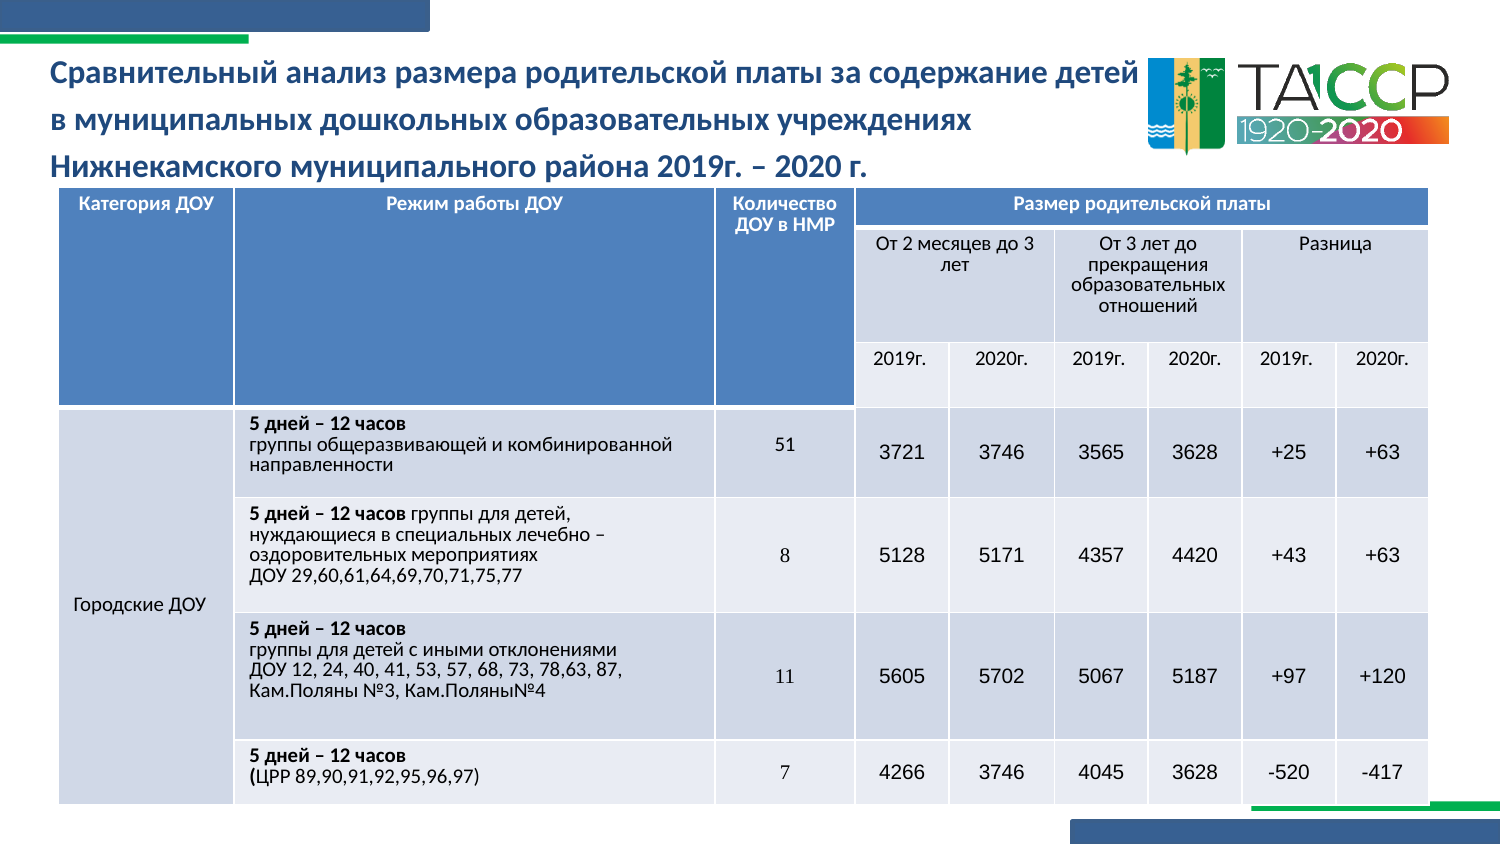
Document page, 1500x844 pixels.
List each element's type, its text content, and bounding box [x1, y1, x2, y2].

table_cell +63 [1337, 498, 1428, 612]
table_cell +43 [1243, 498, 1335, 612]
table_cell 5128 [856, 498, 948, 612]
table_cell 5067 [1055, 613, 1147, 739]
table_cell 51 [716, 410, 854, 497]
picture [1148, 58, 1226, 156]
text_box [1070, 819, 1500, 844]
table_cell 5605 [856, 613, 948, 739]
table_cell 2020г. [1149, 343, 1241, 407]
table_cell +63 [1337, 408, 1428, 497]
table_cell 4045 [1055, 741, 1147, 804]
picture [1236, 63, 1449, 144]
table_cell 4357 [1055, 498, 1147, 612]
table_cell 3628 [1149, 408, 1241, 497]
table_cell 11 [716, 613, 854, 739]
table_cell Разница [1243, 230, 1428, 342]
table_cell 5 дней – 12 часов (ЦРР 89,90,91,92,95,96,97) [235, 741, 714, 804]
text_box Сравнительный анализ размера родительской платы за содержание детей в муниципальных дошкольных образовательных учреждениях Нижнекамского муниципального района 2019г. – 2020 г. [35, 46, 1500, 188]
table_cell 3721 [856, 408, 948, 497]
table_cell 5 дней – 12 часов группы для детей с иными отклонениями ДОУ 12, 24, 40, 41, 53, 57, 68, 73, 78,63, 87, Кам.Поляны №3, Кам.Поляны№4 [235, 613, 714, 739]
table_cell 5 дней – 12 часов группы общеразвивающей и комбинированной направленности [235, 410, 714, 497]
table_cell 2020г. [950, 343, 1054, 407]
table_cell 3746 [950, 741, 1054, 804]
table_cell 5171 [950, 498, 1054, 612]
table_cell +97 [1243, 613, 1335, 739]
table_cell 7 [716, 741, 854, 804]
table_header Количество ДОУ в НМР [716, 188, 854, 405]
table_cell От 2 месяцев до 3 лет [856, 230, 1054, 342]
table_cell 3746 [950, 408, 1054, 497]
table_cell 2019г. [856, 343, 948, 407]
table_header Размер родительской платы [856, 188, 1428, 225]
table_cell От 3 лет до прекращения образовательных отношений [1055, 230, 1241, 342]
table_cell 2020г. [1337, 343, 1428, 407]
table_cell 5702 [950, 613, 1054, 739]
table_cell 5187 [1149, 613, 1241, 739]
table_cell 2019г. [1243, 343, 1335, 407]
table_header Категория ДОУ [59, 188, 233, 405]
table_cell 5 дней – 12 часов группы для детей, нуждающиеся в специальных лечебно – оздоровительных мероприятиях ДОУ 29,60,61,64,69,70,71,75,77 [235, 498, 714, 612]
table_cell +120 [1337, 613, 1428, 739]
table_cell 2019г. [1055, 343, 1147, 407]
text_box [0, 0, 430, 32]
table_cell 3565 [1055, 408, 1147, 497]
table_cell 4266 [856, 741, 948, 804]
table_cell +25 [1243, 408, 1335, 497]
table_cell 8 [716, 498, 854, 612]
table_cell 3628 [1149, 741, 1241, 804]
text_box [1249, 799, 1500, 813]
table_cell -520 [1243, 741, 1335, 804]
table_cell -417 [1337, 741, 1428, 804]
table_header Режим работы ДОУ [235, 188, 714, 405]
text_box [0, 32, 251, 46]
table_cell Городские ДОУ [59, 410, 233, 804]
table_cell 4420 [1149, 498, 1241, 612]
